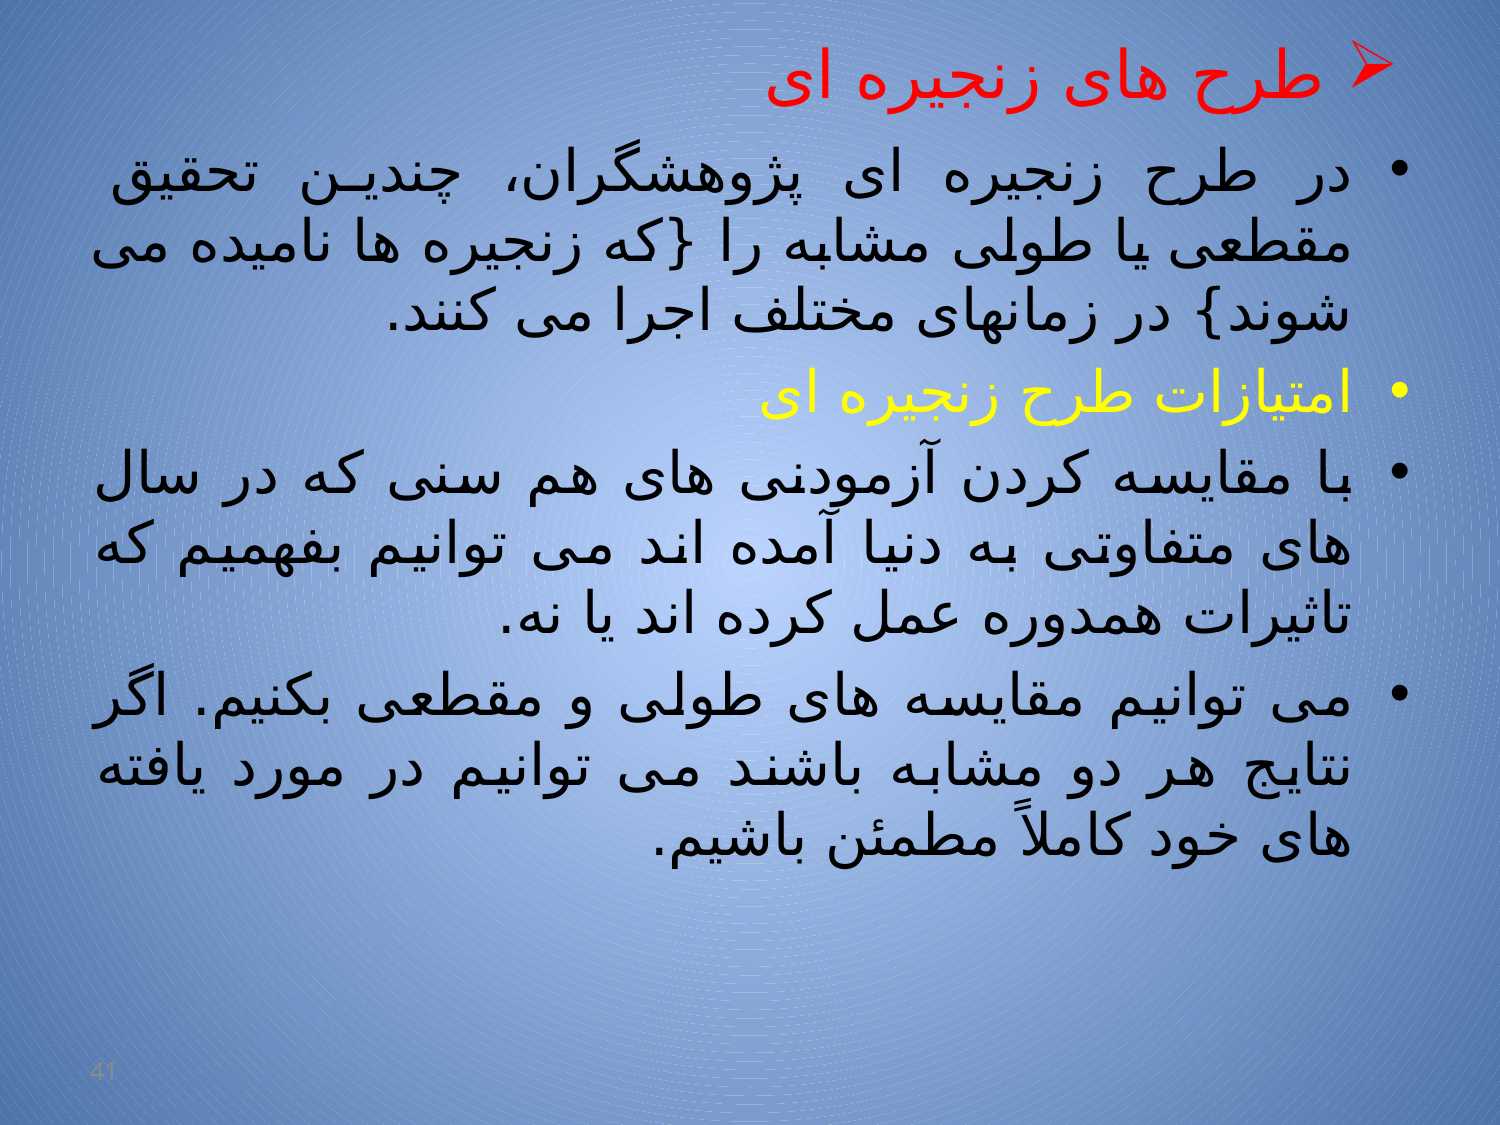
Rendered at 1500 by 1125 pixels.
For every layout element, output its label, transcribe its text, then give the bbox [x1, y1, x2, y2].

slide_number 41 [75, 1042, 425, 1103]
title طرح های زنجیره ای [64, 19, 1415, 126]
list در طرح زنجیره ای پژوهشگران، چندین تحقیق مقطعی یا طولی مشابه را {که زنجیره ها نامیده می شوند} در زمانهای مختلف اجرا می کنند. امتیازات طرح زنجیره ای با مقایسه کردن آزمودنی های هم سنی که در سال های متفاوتی به دنیا آمده اند می توانیم بفهمیم که تاثیرات همدوره عمل کرده اند یا نه. می توانیم مقایسه های طولی و مقطعی بکنیم. اگر نتایج هر دو مشابه باشند می توانیم در مورد یافته های خود کاملاً مطمئن باشیم. [75, 125, 1425, 1083]
